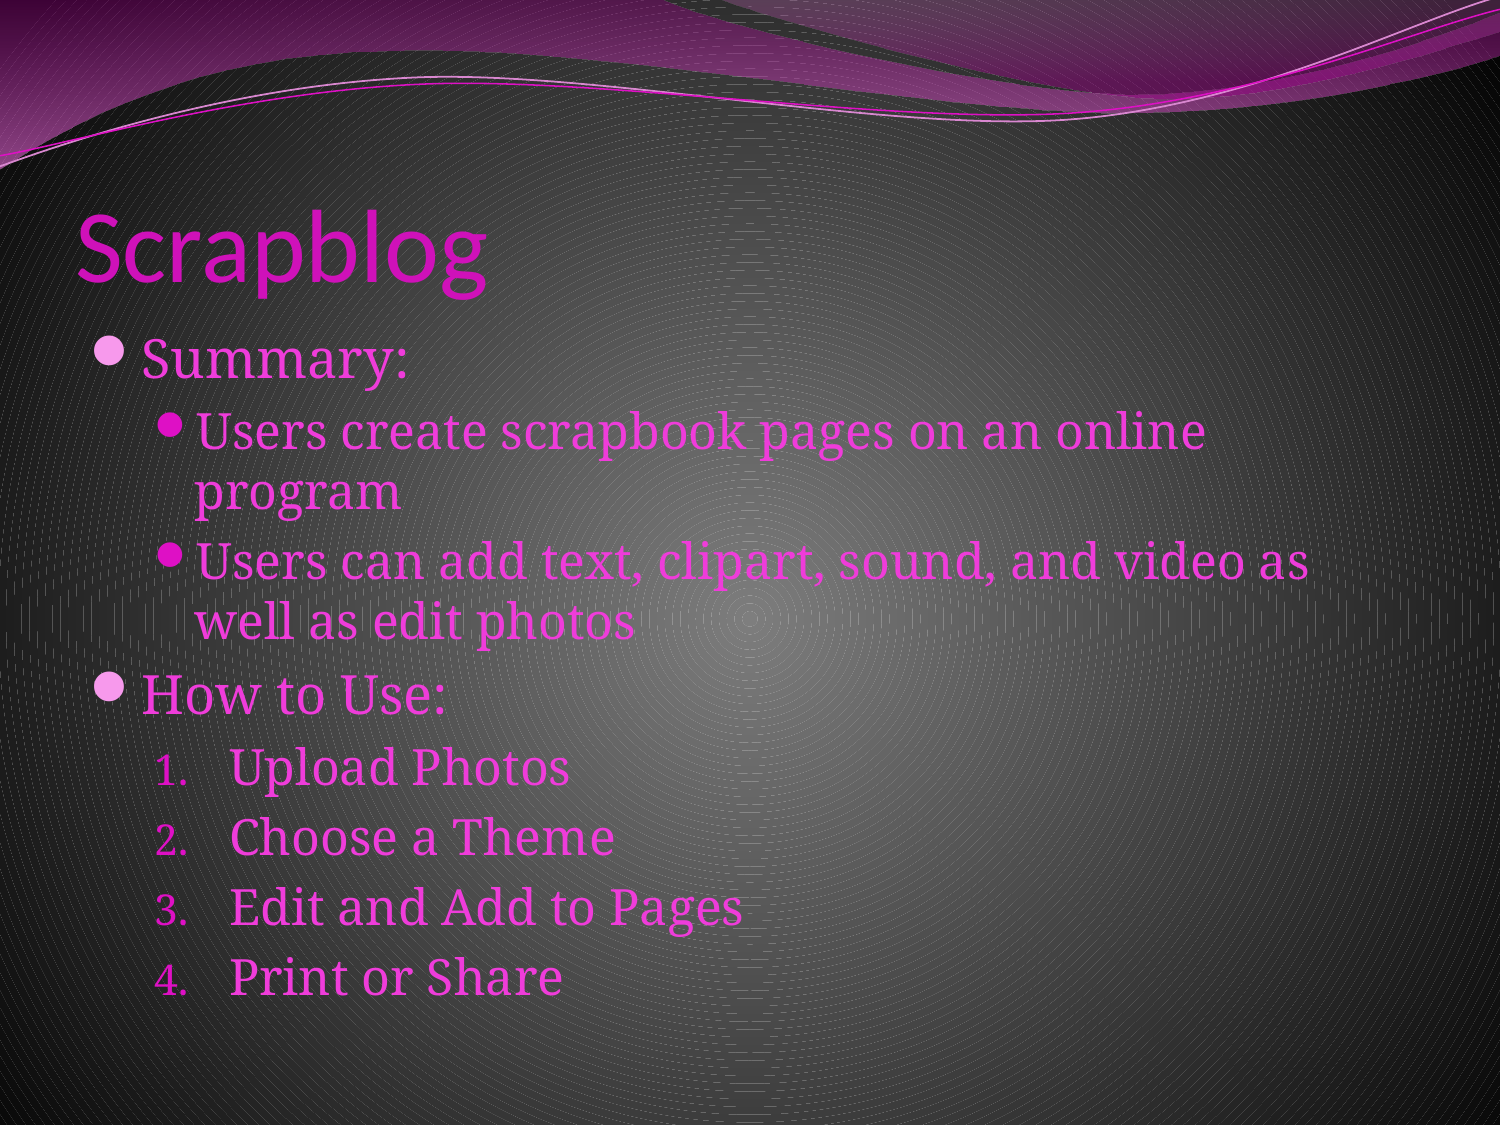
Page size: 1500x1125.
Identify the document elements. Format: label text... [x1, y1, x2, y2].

title Scrapblog [75, 115, 1425, 303]
list Summary: Users create scrapbook pages on an online program Users can add text, clipart, sound, and video as well as edit photos How to Use: Upload Photos Choose a Theme Edit and Add to Pages Print or Share [75, 317, 1425, 1038]
